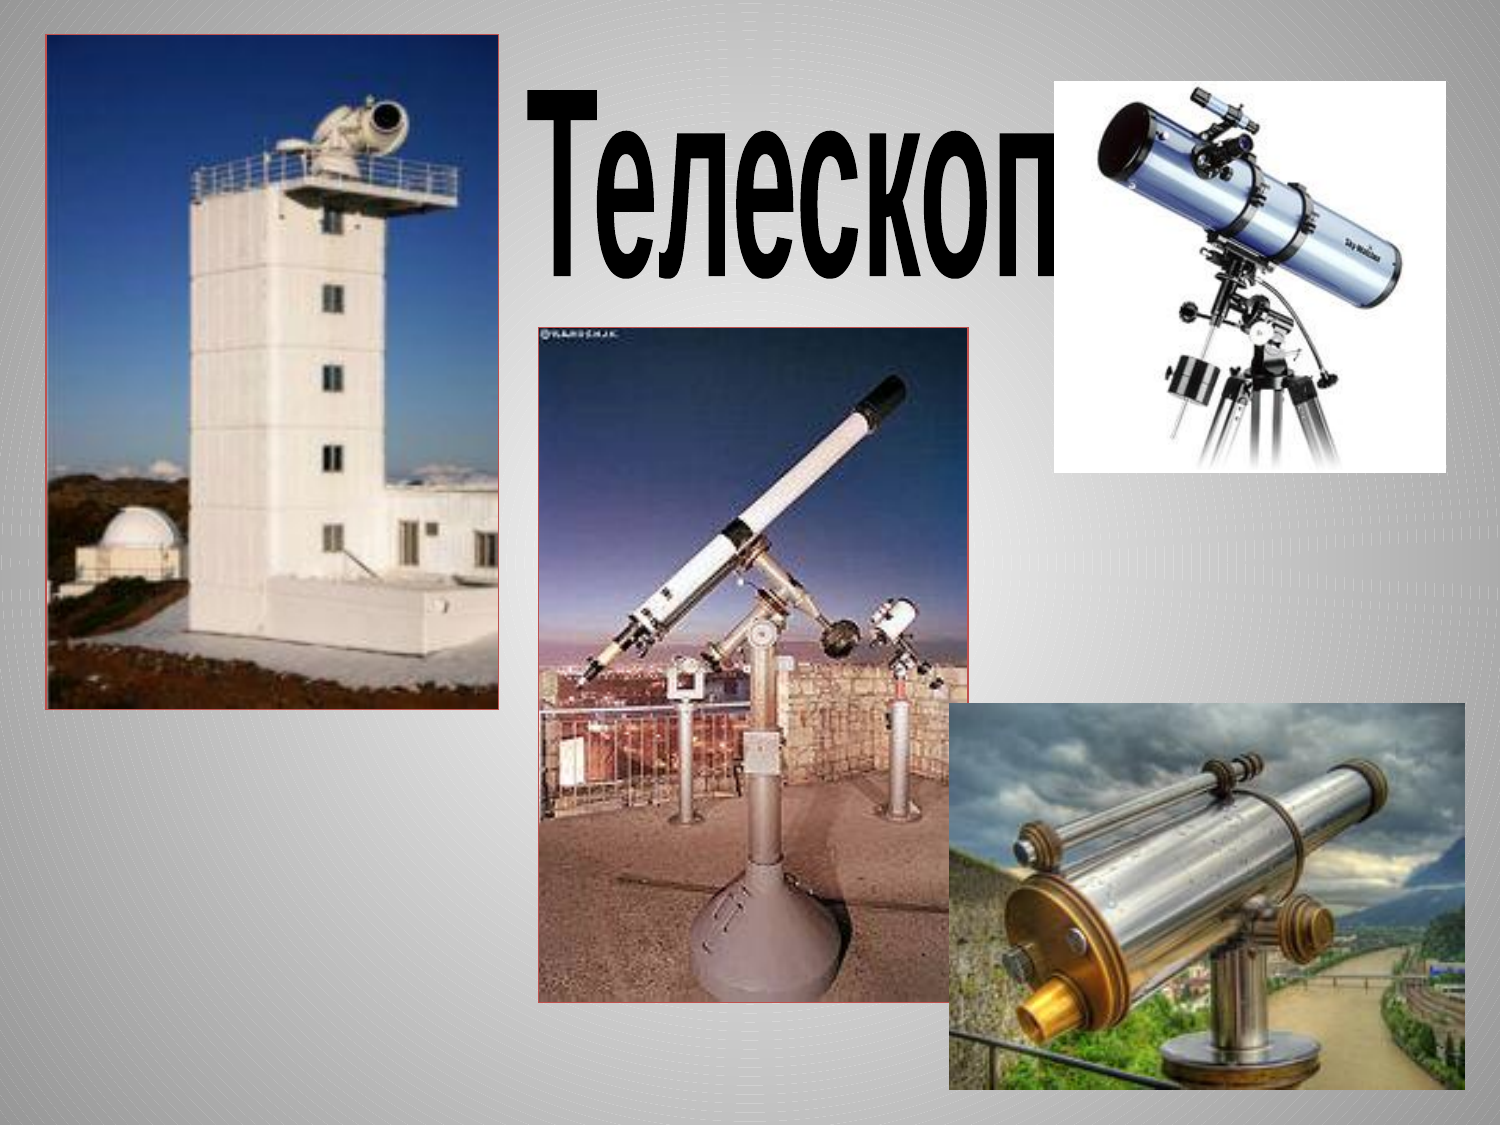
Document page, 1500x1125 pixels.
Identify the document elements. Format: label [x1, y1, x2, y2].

picture [1054, 81, 1446, 473]
picture [46, 34, 498, 709]
picture [538, 327, 1466, 1090]
